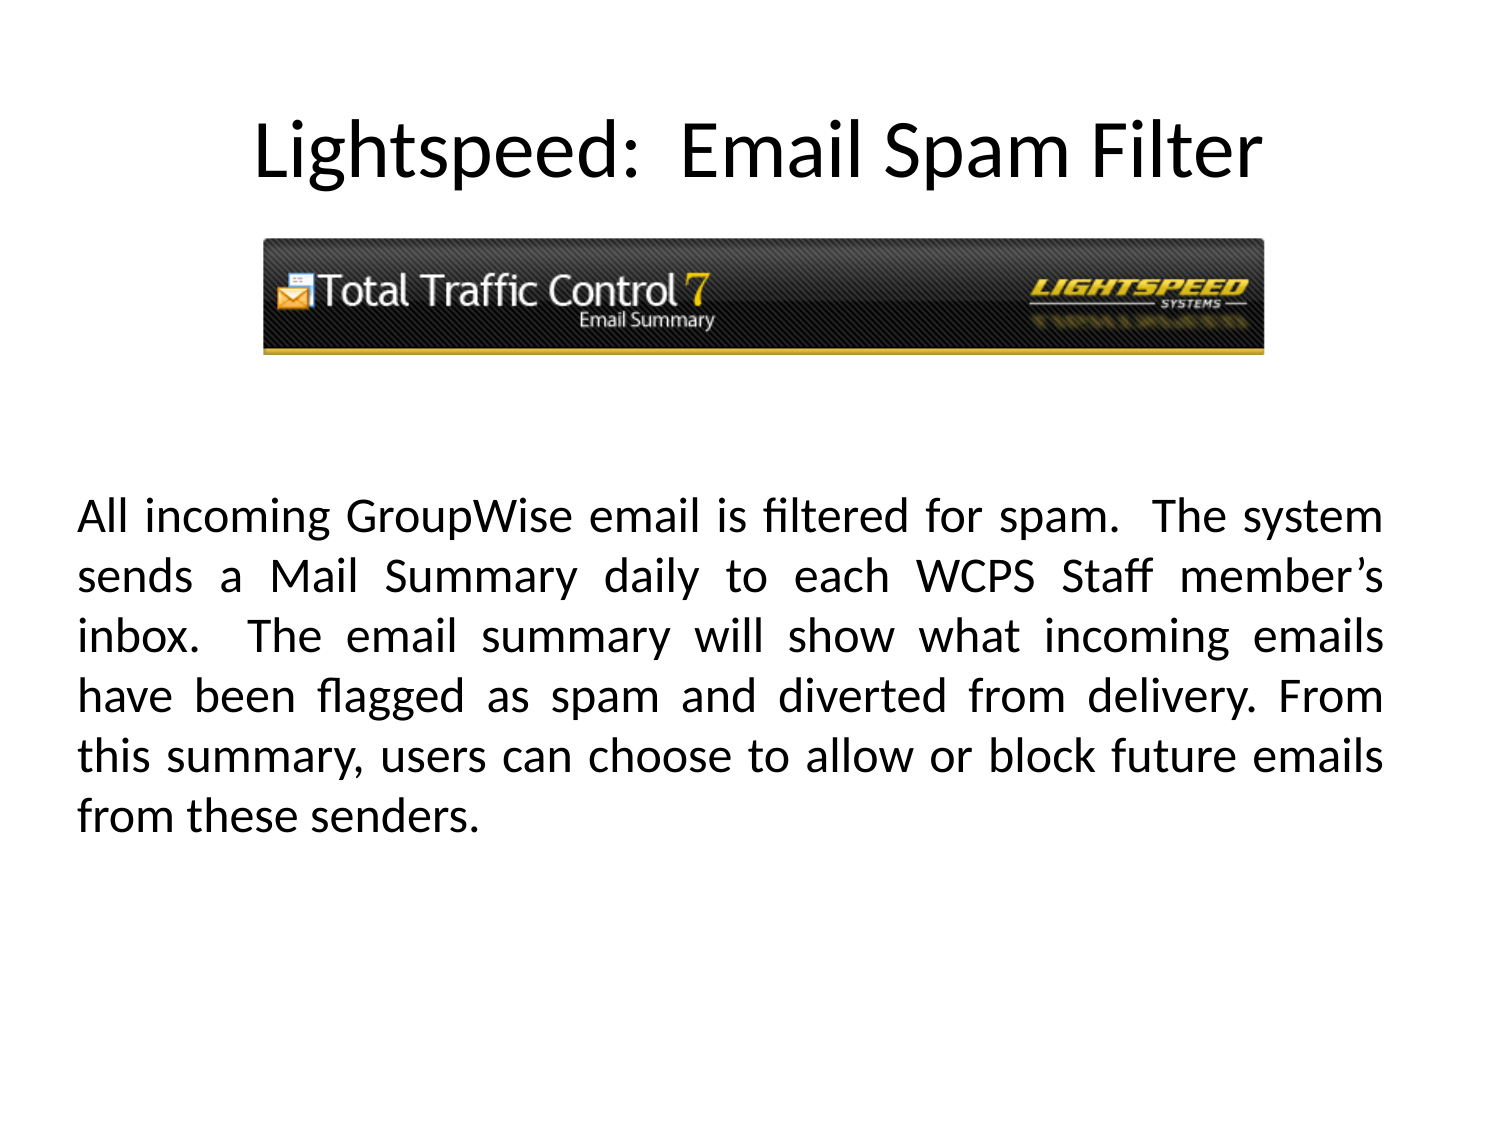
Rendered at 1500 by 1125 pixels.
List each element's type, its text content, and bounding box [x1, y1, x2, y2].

picture [262, 237, 1266, 355]
title Lightspeed: Email Spam Filter [75, 50, 1463, 238]
text_box All incoming GroupWise email is filtered for spam. The system sends a Mail Summary daily to each WCPS Staff member’s inbox. The email summary will show what incoming emails have been flagged as spam and diverted from delivery. From this summary, users can choose to allow or block future emails from these senders. [62, 474, 1400, 850]
